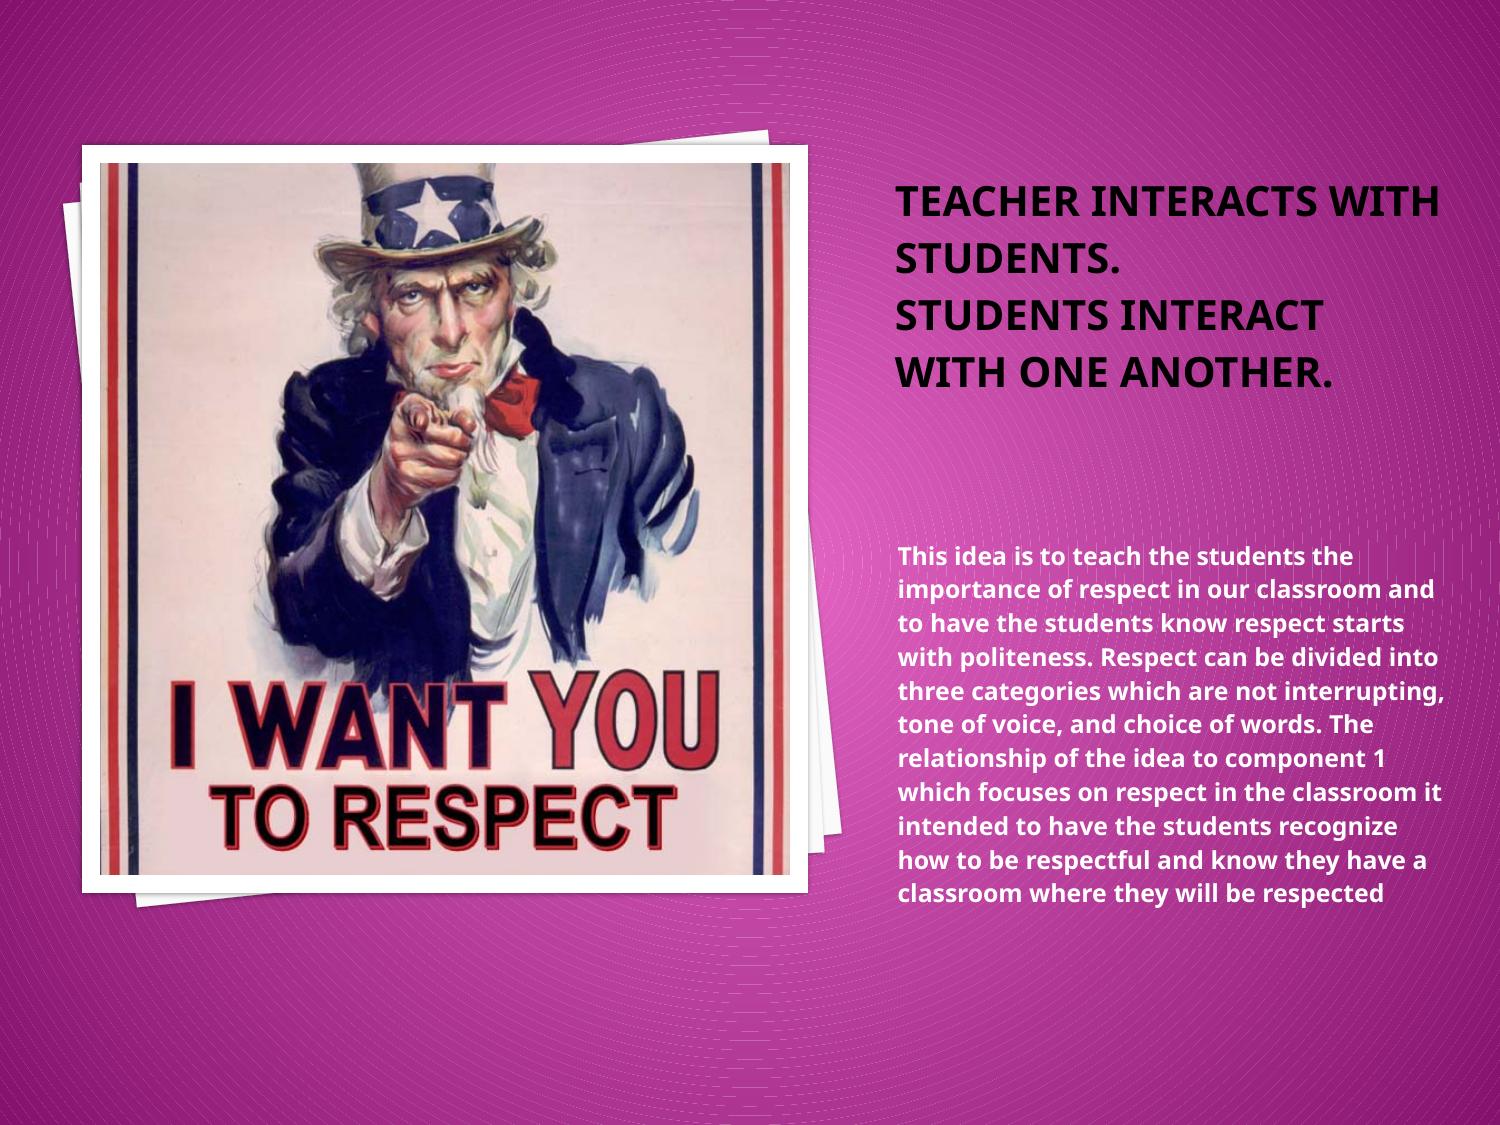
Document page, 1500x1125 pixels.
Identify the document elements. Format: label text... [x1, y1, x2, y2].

list This idea is to teach the students the importance of respect in our classroom and to have the students know respect starts with politeness. Respect can be divided into three categories which are not interrupting, tone of voice, and choice of words. The relationship of the idea to component 1 which focuses on respect in the classroom it intended to have the students recognize how to be respectful and know they have a classroom where they will be respected [884, 538, 1447, 938]
picture [99, 162, 791, 876]
title Teacher interacts with students. Students interact with one another. [887, 62, 1450, 400]
